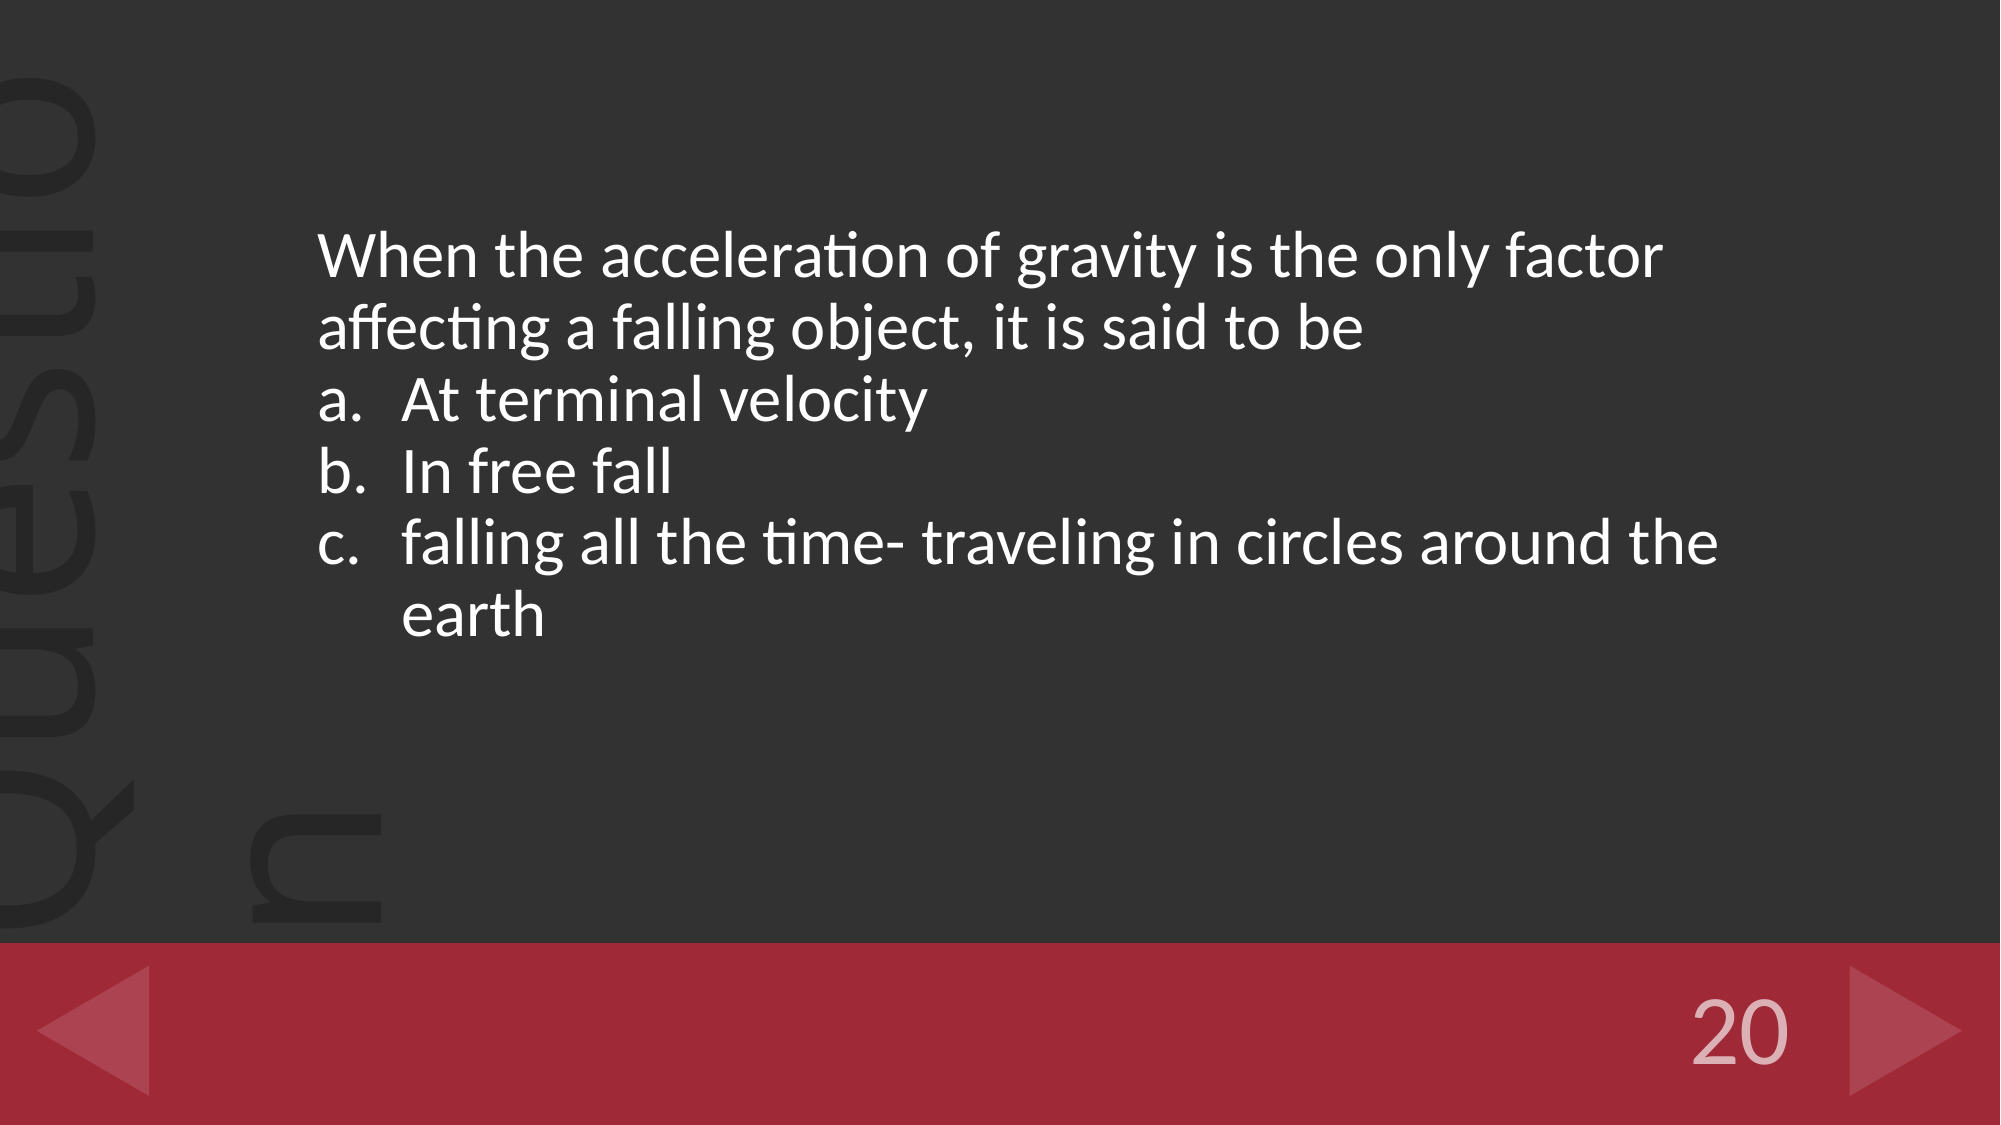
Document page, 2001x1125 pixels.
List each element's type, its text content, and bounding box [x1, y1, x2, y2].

list 20 [1494, 967, 1806, 1097]
list When the acceleration of gravity is the only factor affecting a falling object, it is said to be At terminal velocity In free fall falling all the time- traveling in circles around the earth [302, 307, 1760, 636]
